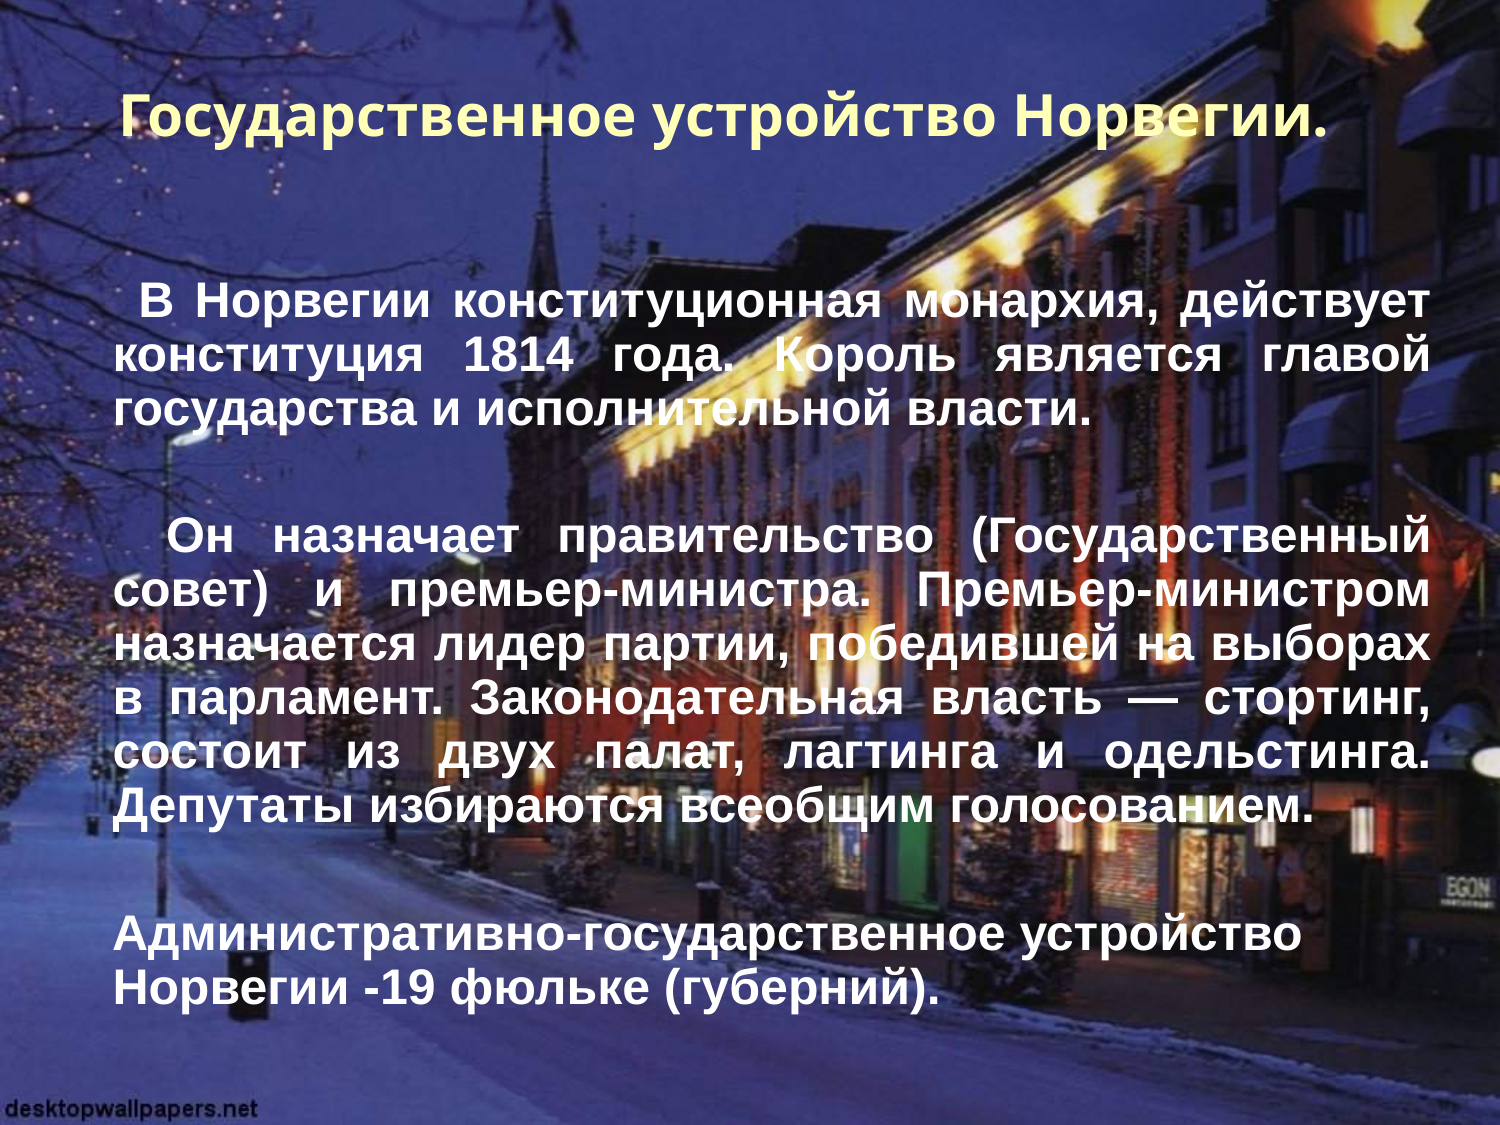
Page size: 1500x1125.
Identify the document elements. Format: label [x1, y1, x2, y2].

list [0, 0, 1500, 1125]
